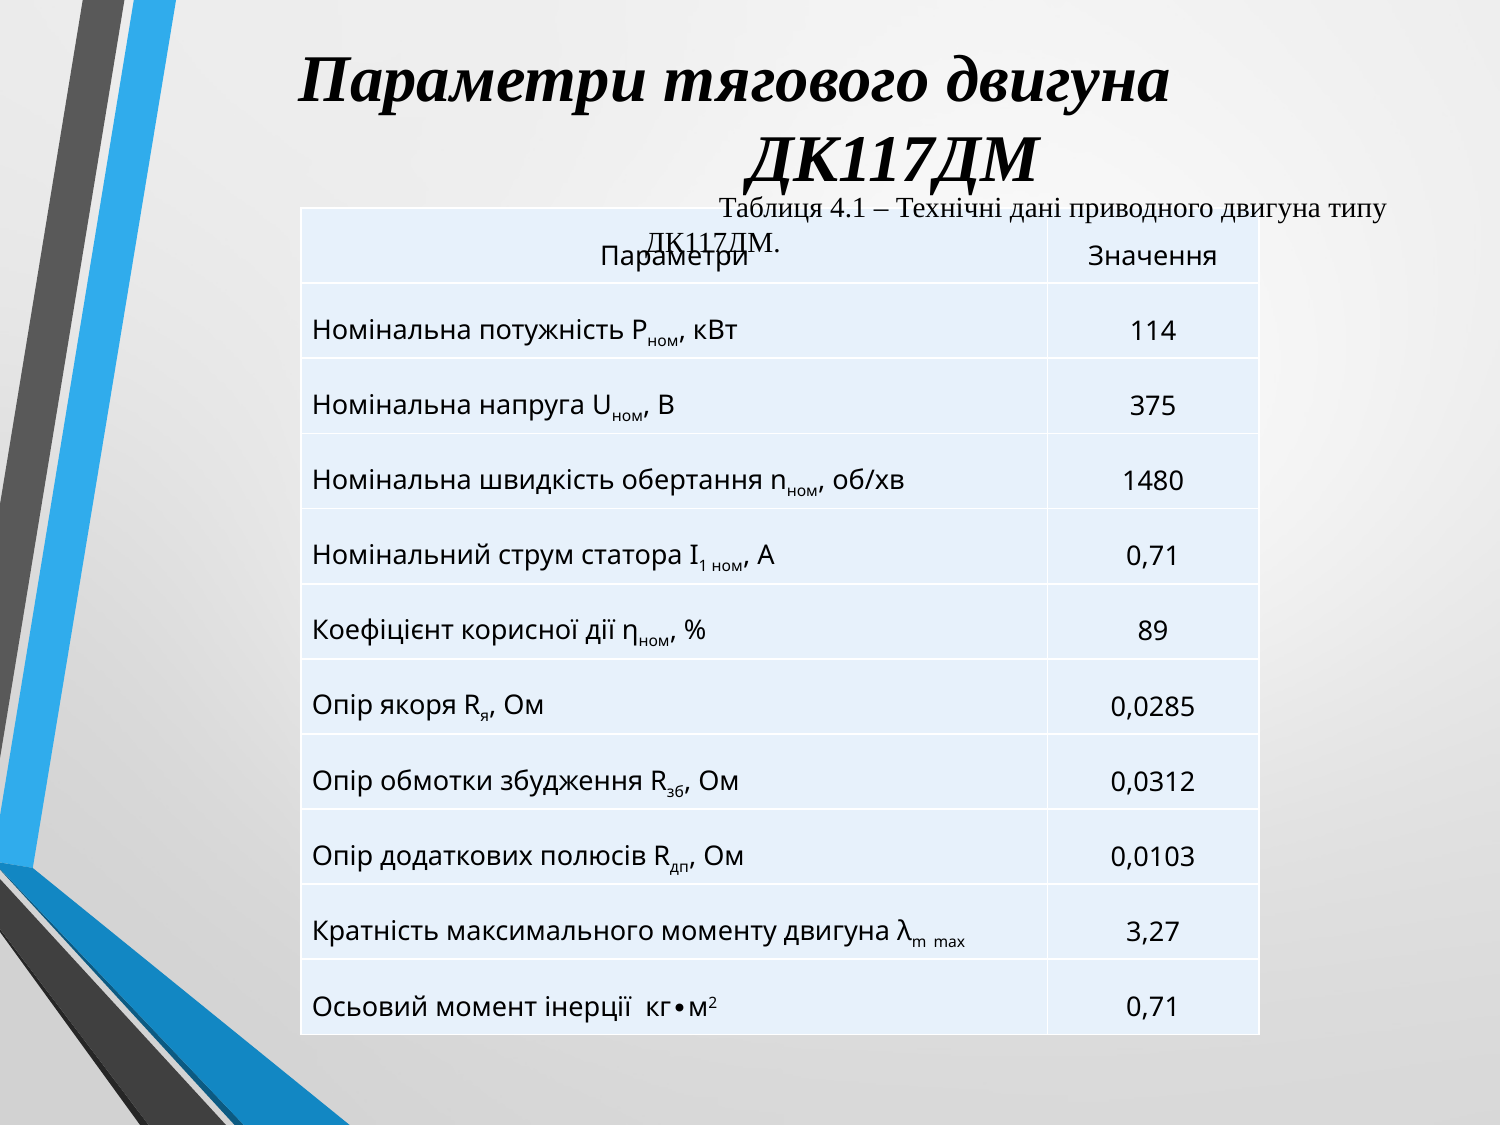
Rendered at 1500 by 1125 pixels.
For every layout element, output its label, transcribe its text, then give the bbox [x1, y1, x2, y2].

table_header Параметри [302, 209, 630, 282]
text_box Таблиця 4.1 – Технічні дані приводного двигуна типу ДК117ДМ. [630, 198, 1473, 294]
table_cell Опір обмотки збудження Rзб, Ом [302, 735, 1047, 808]
table_cell 3,27 [1048, 885, 1258, 958]
table_cell Номінальна потужність Рном, кВт [302, 284, 1047, 357]
table_cell 114 [1048, 294, 1258, 357]
table_cell Опір якоря Rя, Ом [302, 660, 1047, 733]
table_cell 0,0312 [1048, 735, 1258, 808]
table_cell Коефіцієнт корисної дії ηном, % [302, 585, 1047, 658]
table_cell Опір додаткових полюсів Rдп, Ом [302, 810, 1047, 883]
table_cell 89 [1048, 585, 1258, 658]
table_cell 0,71 [1048, 509, 1258, 583]
table_cell Осьовий момент інерції кг∙м2 [302, 960, 1047, 1034]
table_cell 0,71 [1048, 960, 1258, 1034]
table_cell 0,0285 [1048, 660, 1258, 733]
table_cell 1480 [1048, 434, 1258, 508]
table_cell Номінальний струм статора І1 ном, А [302, 509, 1047, 583]
table_cell 375 [1048, 359, 1258, 433]
table_cell Номінальна напруга Uном, В [302, 359, 1047, 433]
table_cell 0,0103 [1048, 810, 1258, 883]
table_cell Кратність максимального моменту двигуна λm max [302, 885, 1047, 958]
table_cell Номінальна швидкість обертання nном, об/хв [302, 434, 1047, 508]
